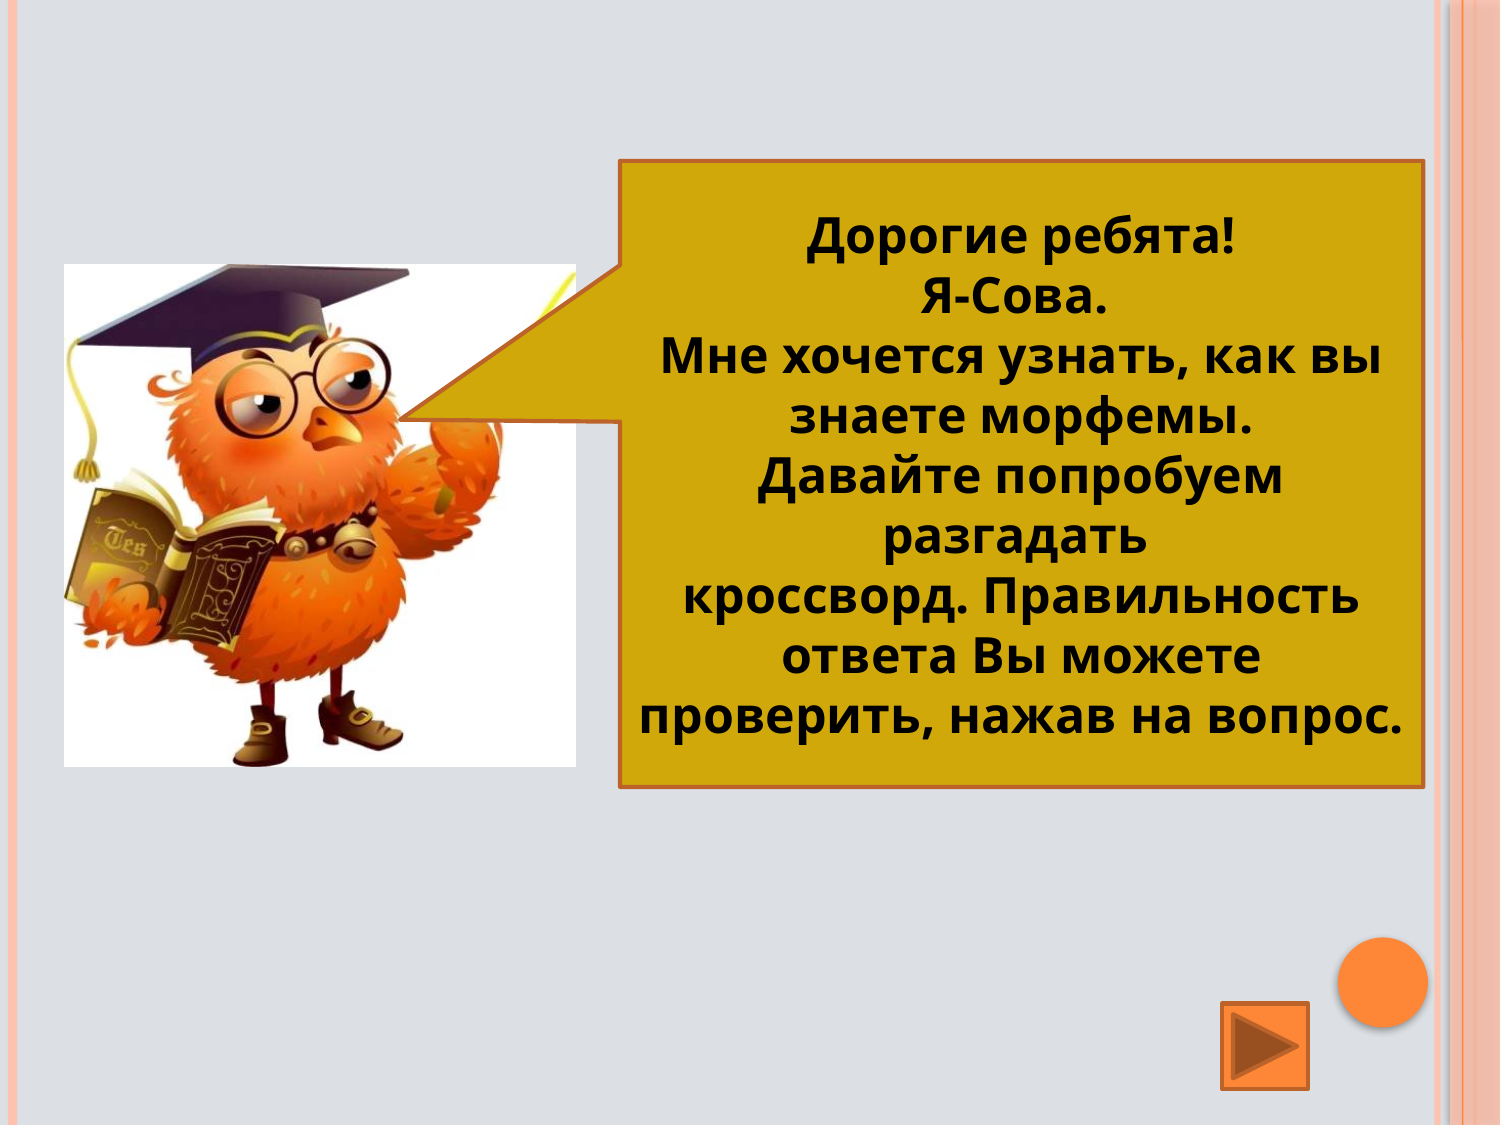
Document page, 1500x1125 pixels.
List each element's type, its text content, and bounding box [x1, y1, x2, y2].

text_box Дорогие ребята! Я-Сова. Мне хочется узнать, как вы знаете морфемы. Давайте попробуем разгадать кроссворд. Правильность ответа Вы можете проверить, нажав на вопрос. [583, 158, 1426, 790]
picture [64, 263, 577, 768]
text_box [1220, 1001, 1310, 1091]
